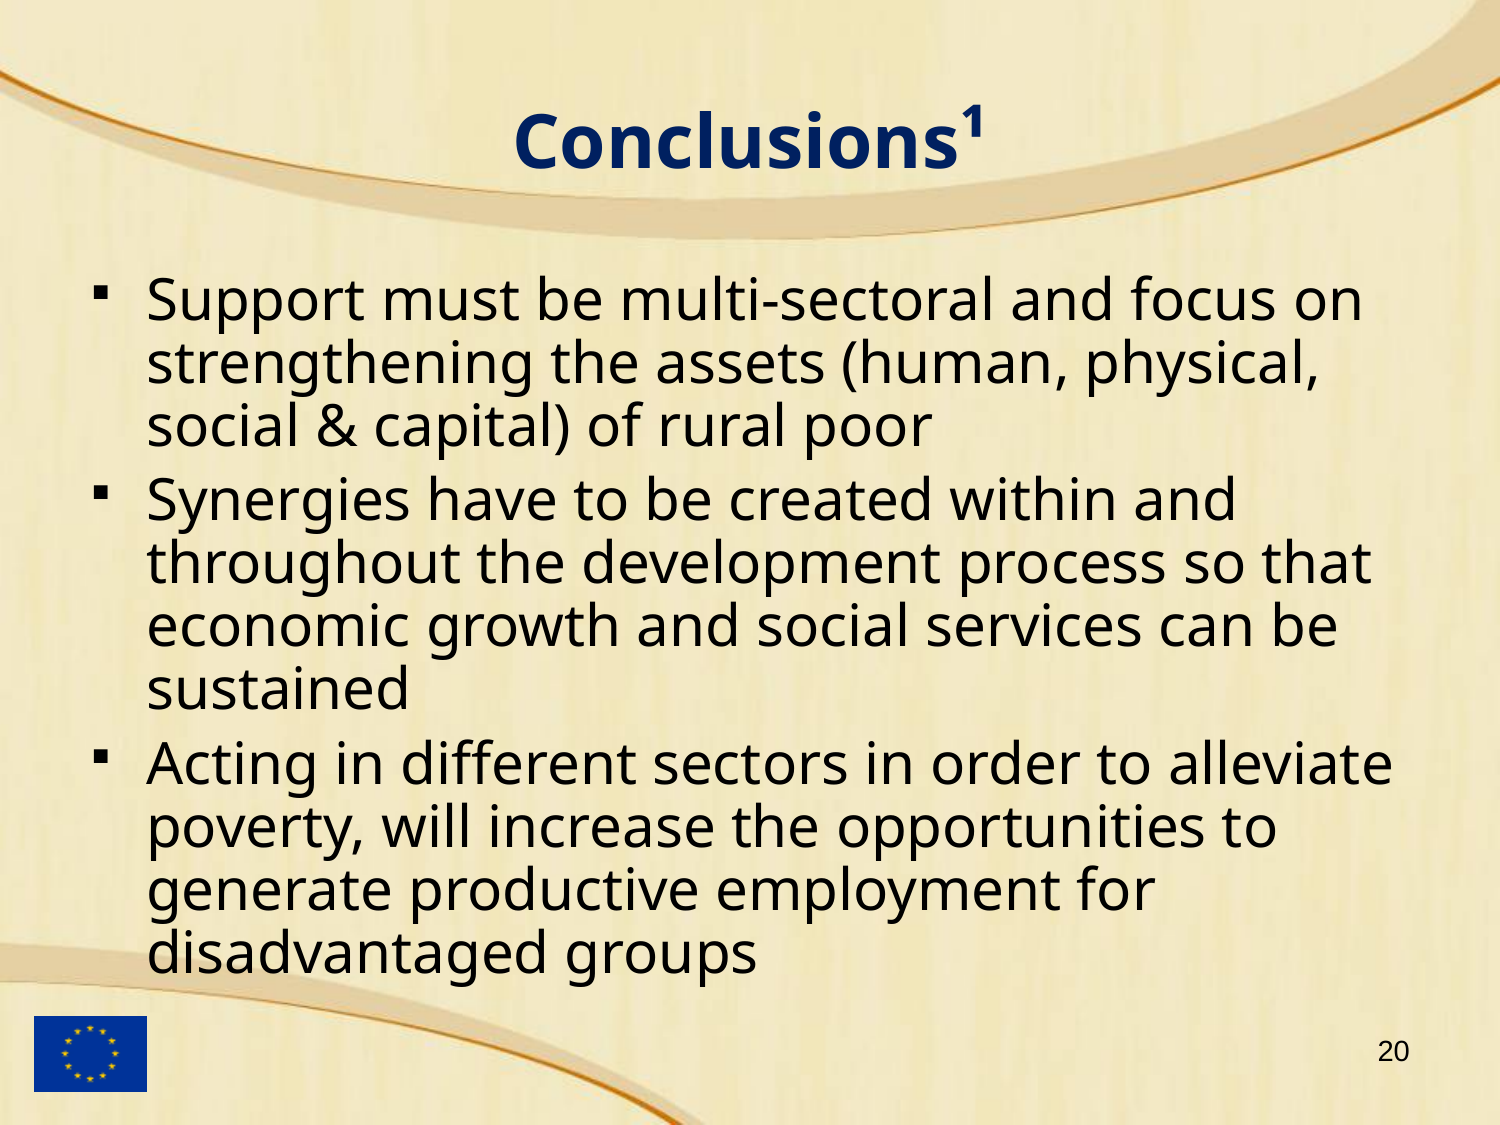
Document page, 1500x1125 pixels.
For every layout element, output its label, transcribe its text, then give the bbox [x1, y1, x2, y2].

title Conclusions¹ [74, 44, 1426, 233]
slide_number 20 [1074, 1024, 1426, 1103]
picture [0, 0, 1500, 1125]
list Support must be multi-sectoral and focus on strengthening the assets (human, physical, social & capital) of rural poor Synergies have to be created within and throughout the development process so that economic growth and social services can be sustained Acting in different sectors in order to alleviate poverty, will increase the opportunities to generate productive employment for disadvantaged groups [74, 262, 1426, 1006]
